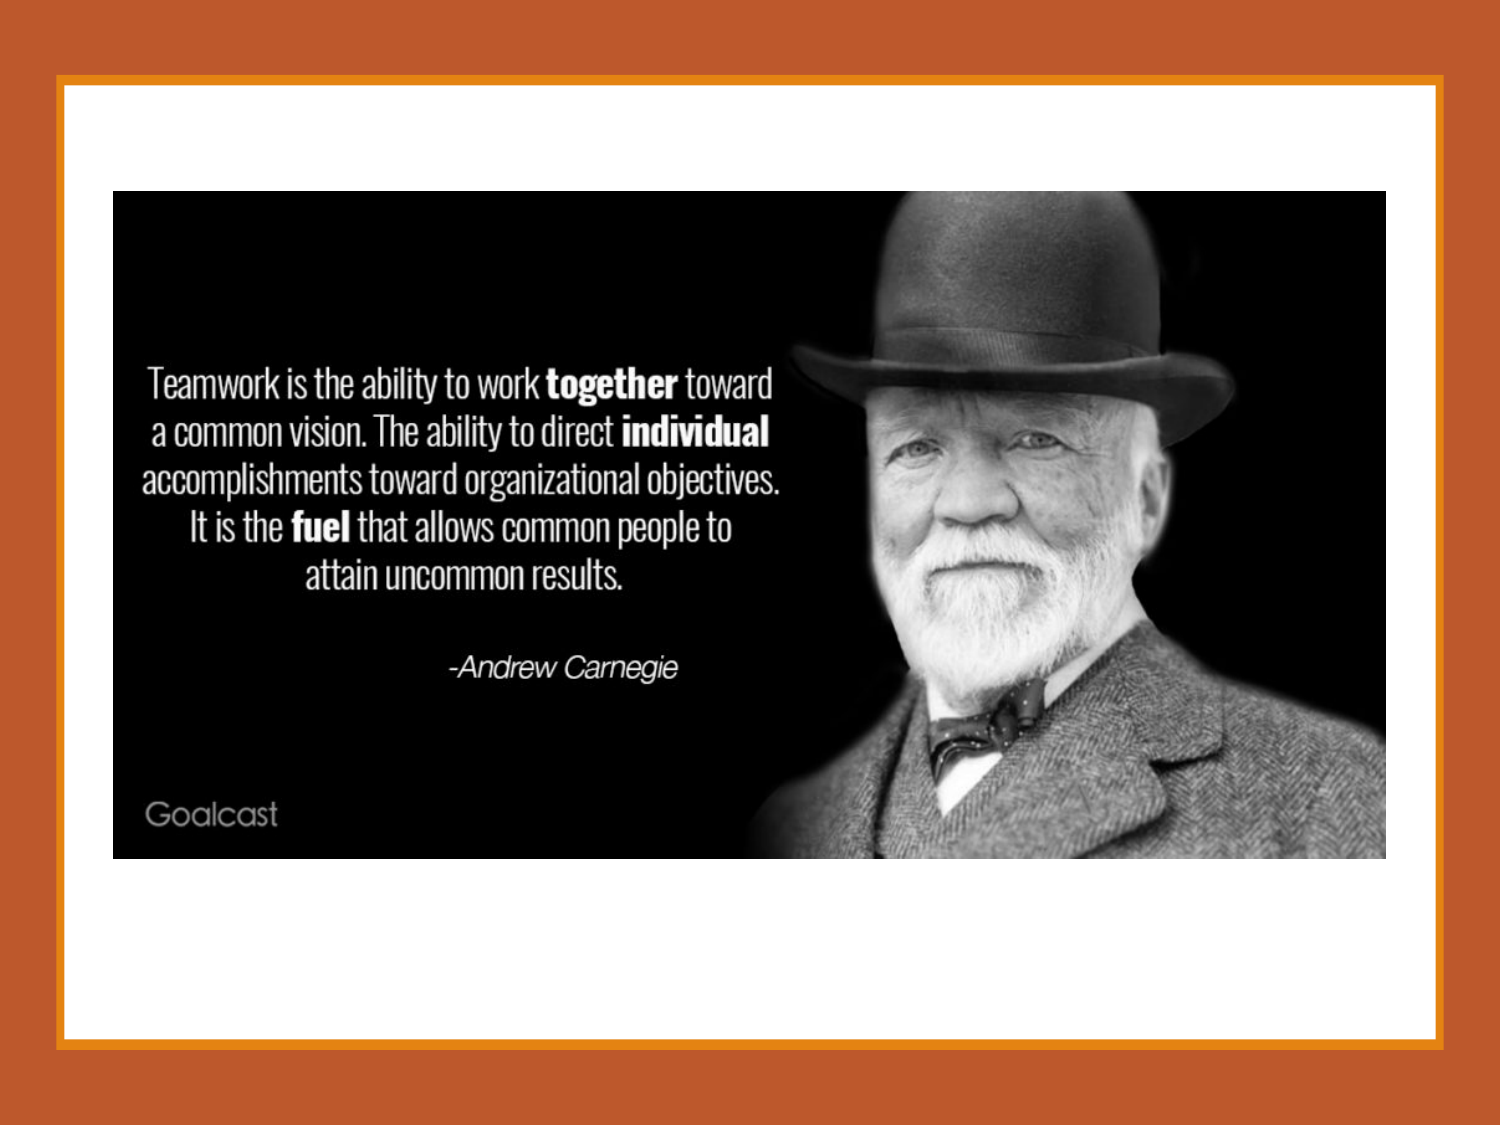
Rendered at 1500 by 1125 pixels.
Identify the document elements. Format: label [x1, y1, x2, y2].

list [113, 190, 1387, 860]
text_box [0, 0, 1500, 1125]
text_box [63, 84, 1437, 1041]
text_box [55, 74, 1445, 1051]
